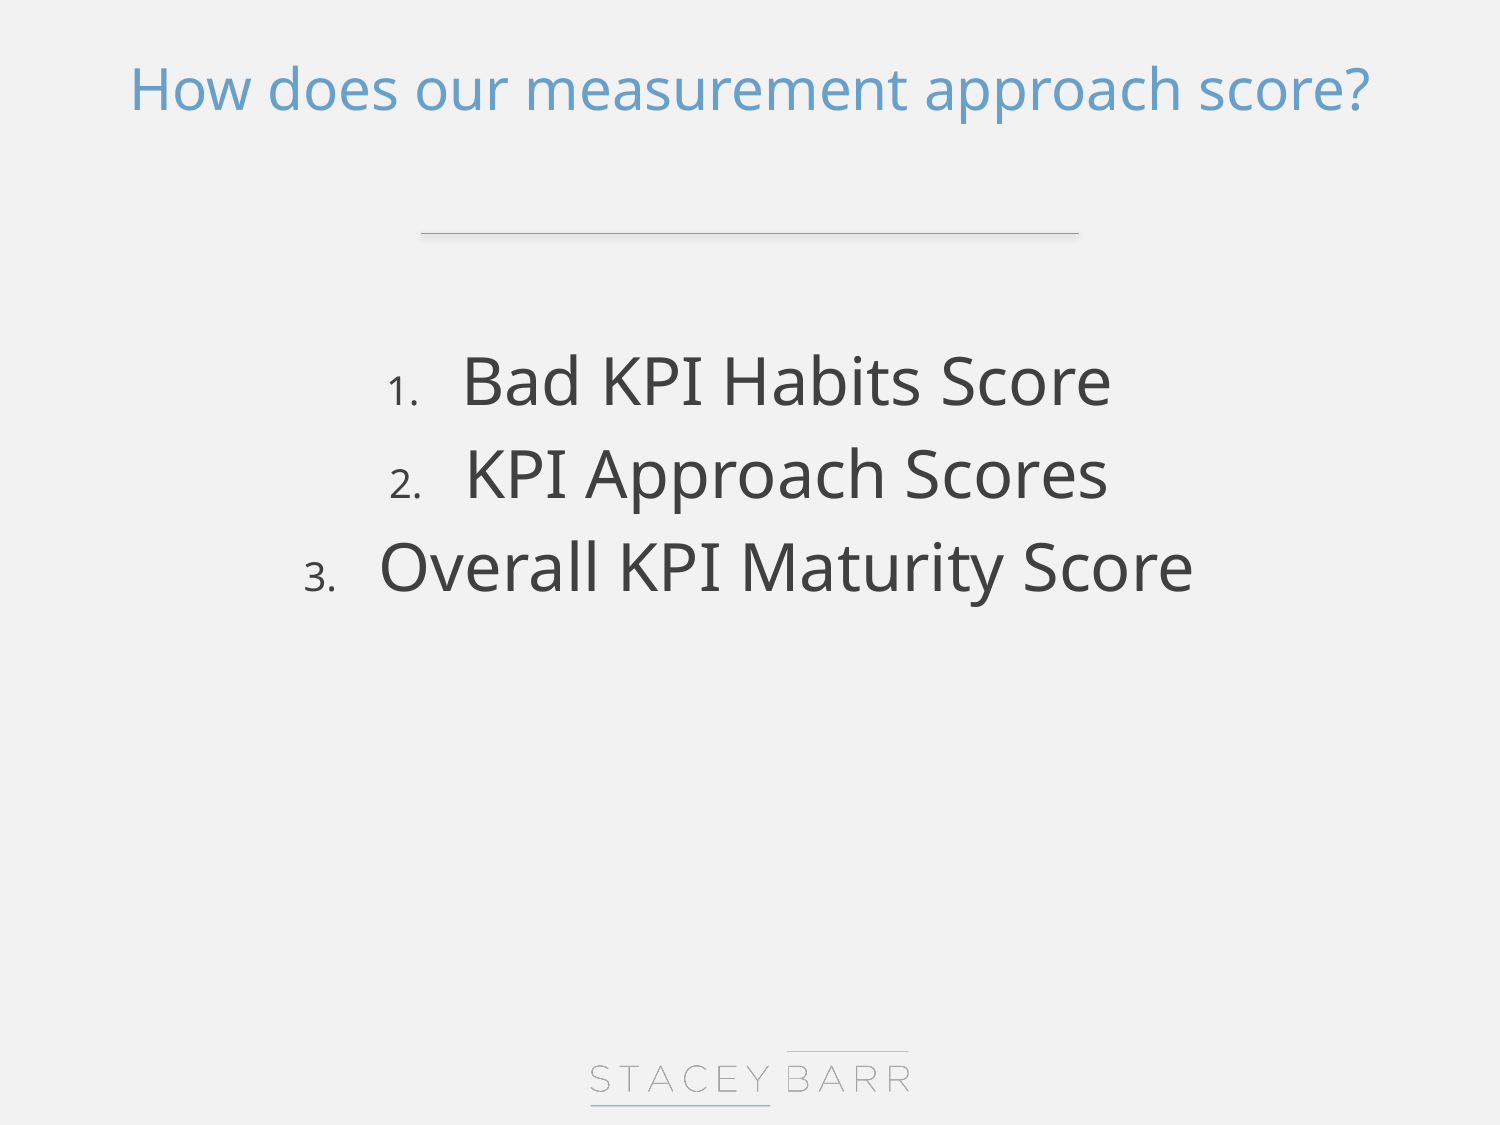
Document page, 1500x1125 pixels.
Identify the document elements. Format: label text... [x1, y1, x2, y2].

list Bad KPI Habits Score KPI Approach Scores Overall KPI Maturity Score [75, 331, 1425, 1005]
title How does our measurement approach score? [75, 45, 1425, 218]
picture [585, 1048, 915, 1111]
